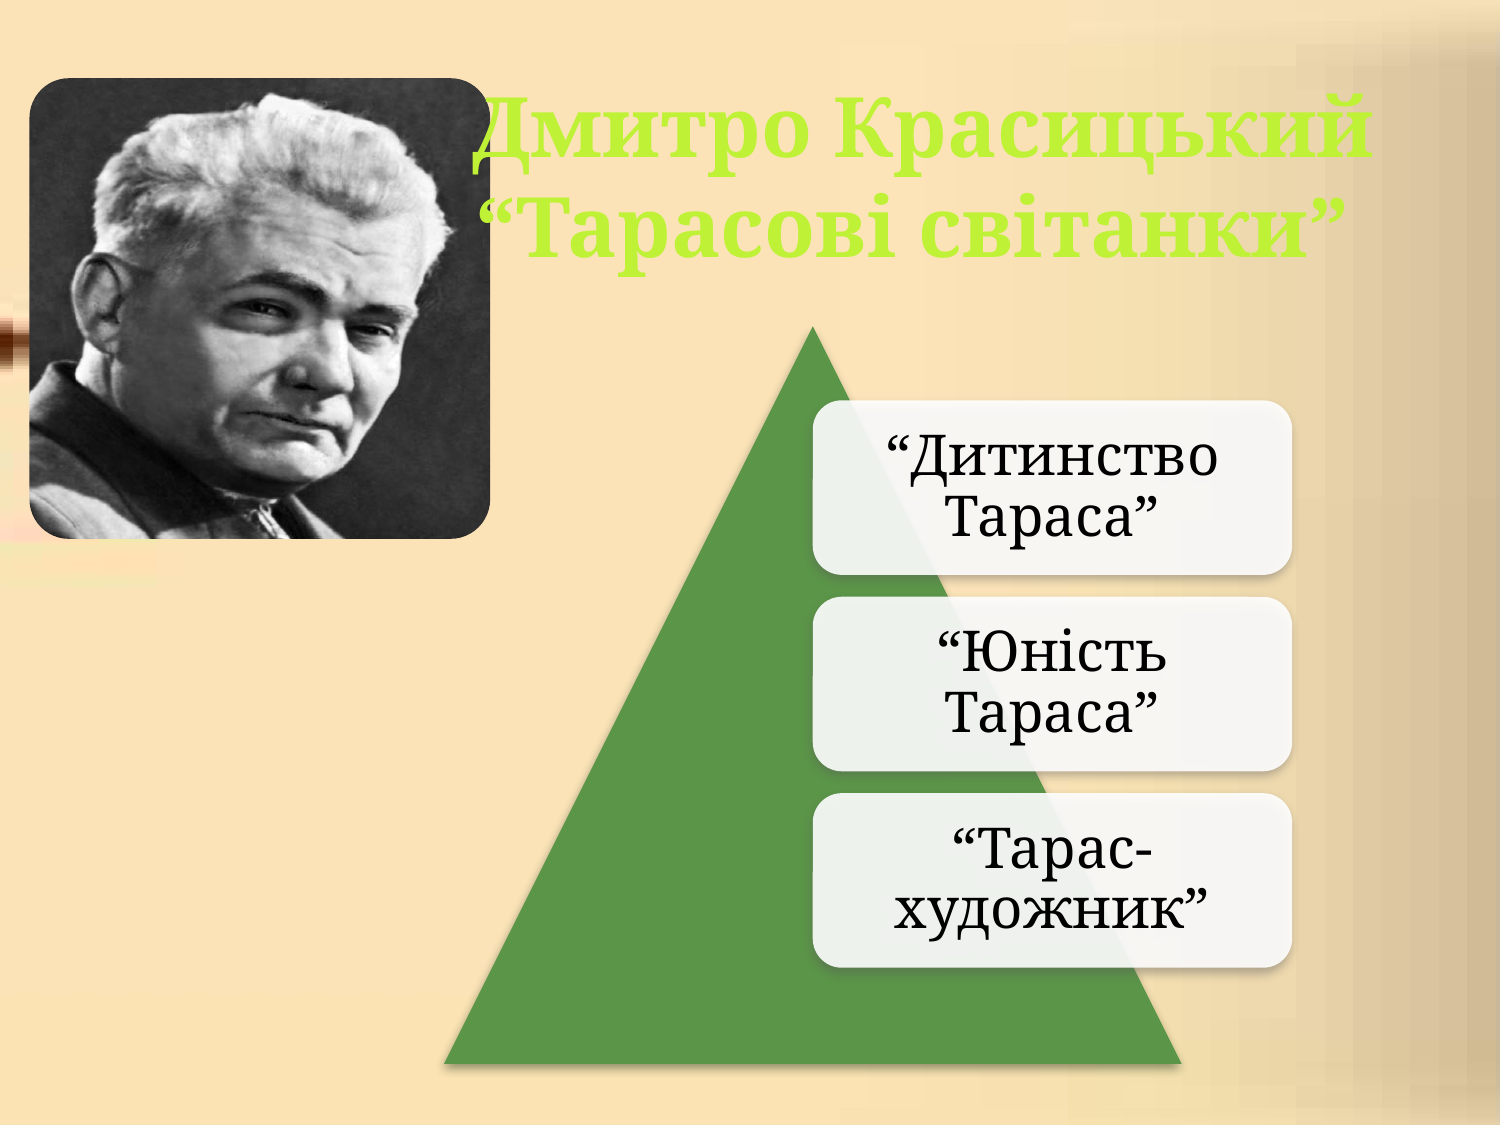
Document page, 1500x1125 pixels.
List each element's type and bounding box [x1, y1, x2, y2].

picture [0, 0, 1500, 1125]
text_box [324, 326, 1412, 1065]
